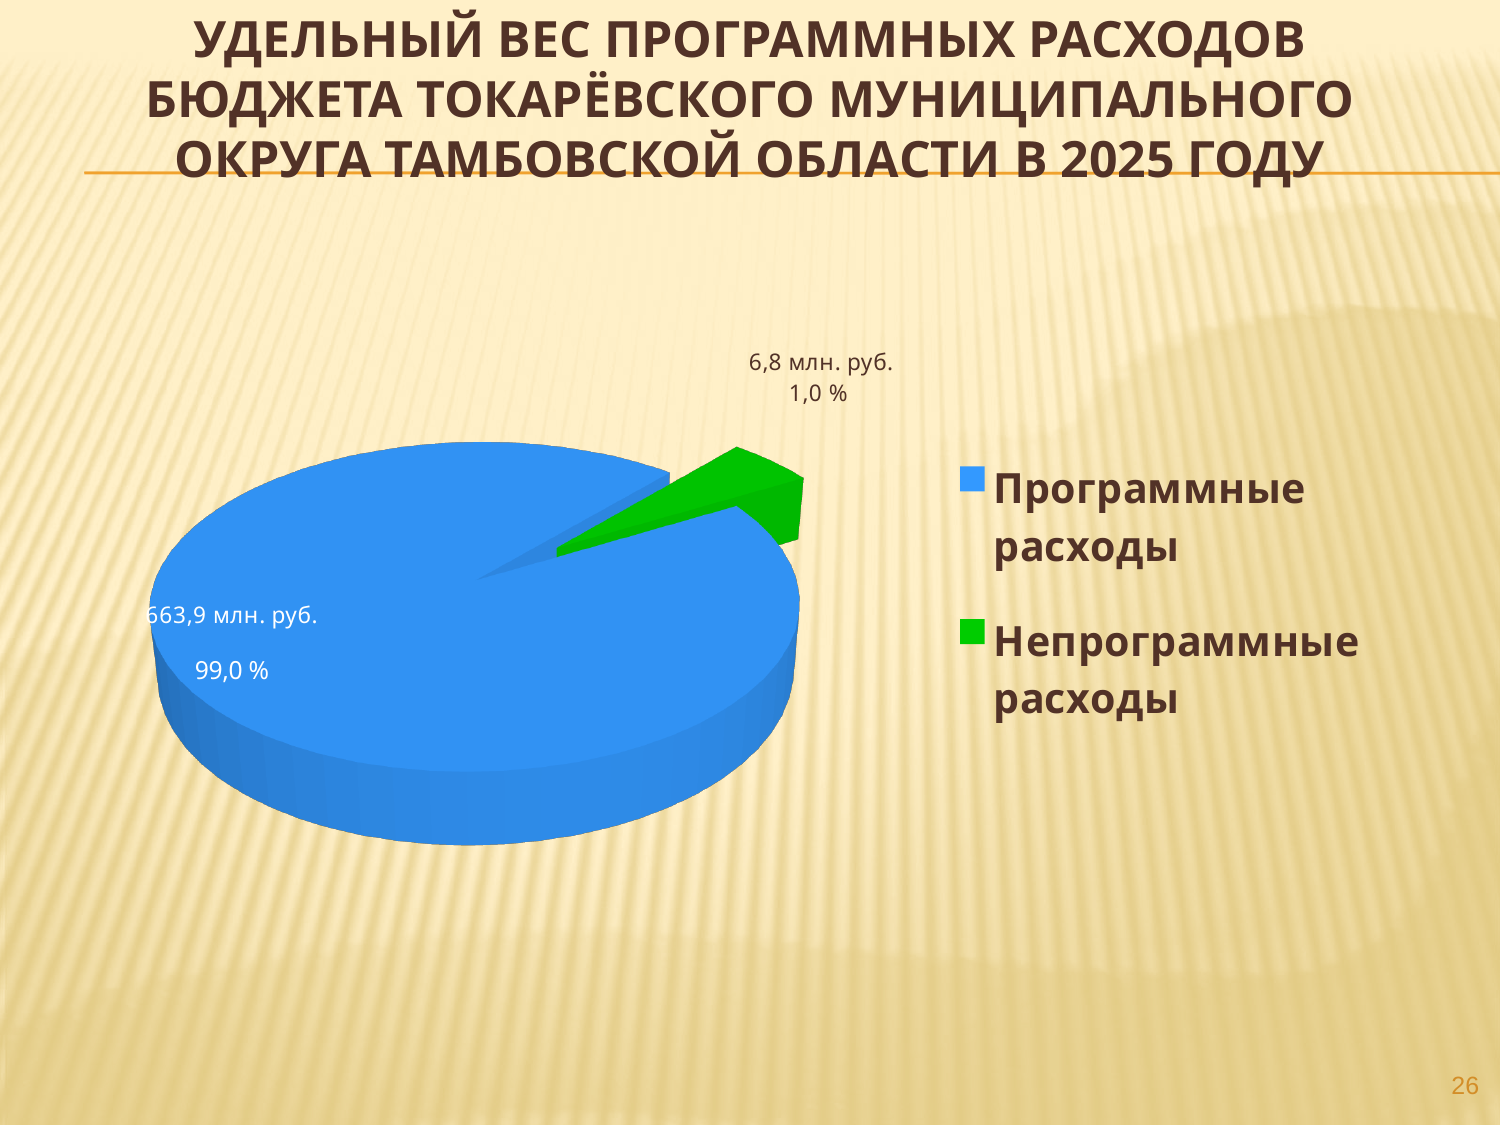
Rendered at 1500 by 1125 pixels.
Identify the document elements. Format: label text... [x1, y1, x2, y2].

title Удельный вес программных расходов бюджета Токарёвского муниципального округа Тамбовской области в 2025 году [75, 39, 1425, 156]
slide_number 26 [1369, 1061, 1495, 1103]
chart [29, 266, 1460, 1048]
